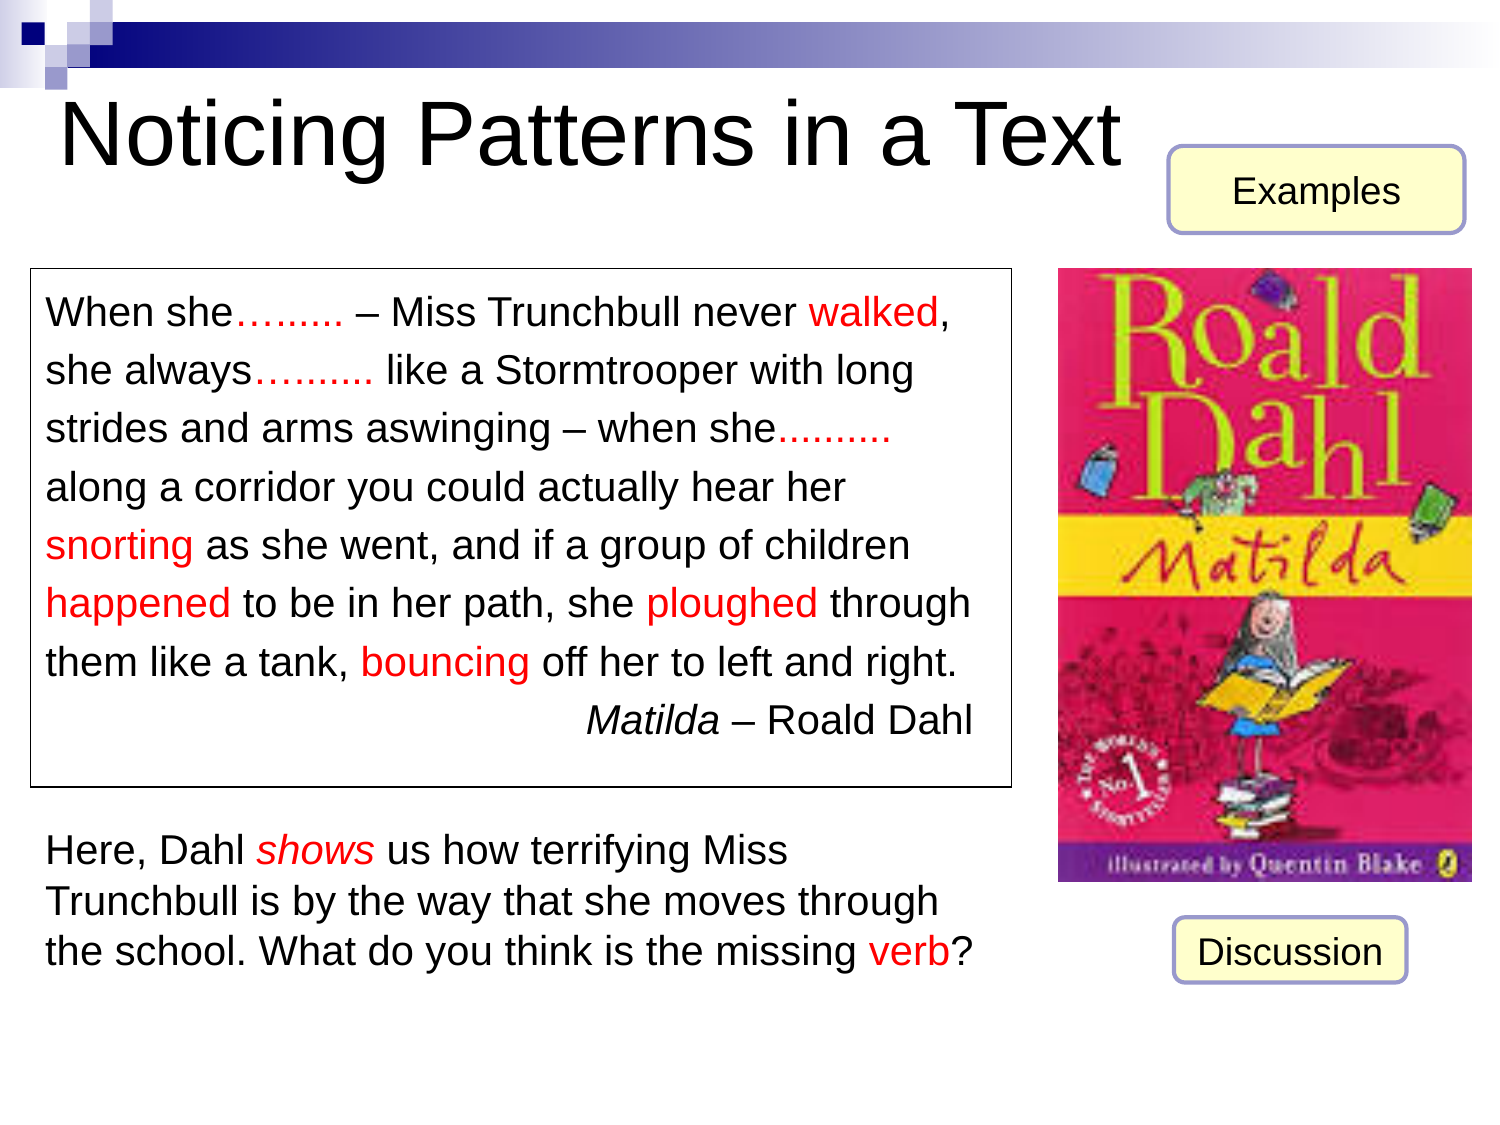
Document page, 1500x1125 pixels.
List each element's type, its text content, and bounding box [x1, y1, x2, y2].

text_box Discussion [1171, 915, 1409, 985]
picture [1058, 268, 1472, 882]
list When she…...... – Miss Trunchbull never walked, she always…....... like a Stormtrooper with long strides and arms aswinging – when she.......... along a corridor you could actually hear her snorting as she went, and if a group of children happened to be in her path, she ploughed through them like a tank, bouncing off her to left and right. Matilda – Roald Dahl [30, 268, 1012, 788]
text_box Here, Dahl shows us how terrifying Miss Trunchbull is by the way that she moves through the school. What do you think is the missing verb? [30, 815, 999, 981]
title Noticing Patterns in a Text [43, 24, 1395, 234]
text_box Examples [1166, 143, 1467, 236]
